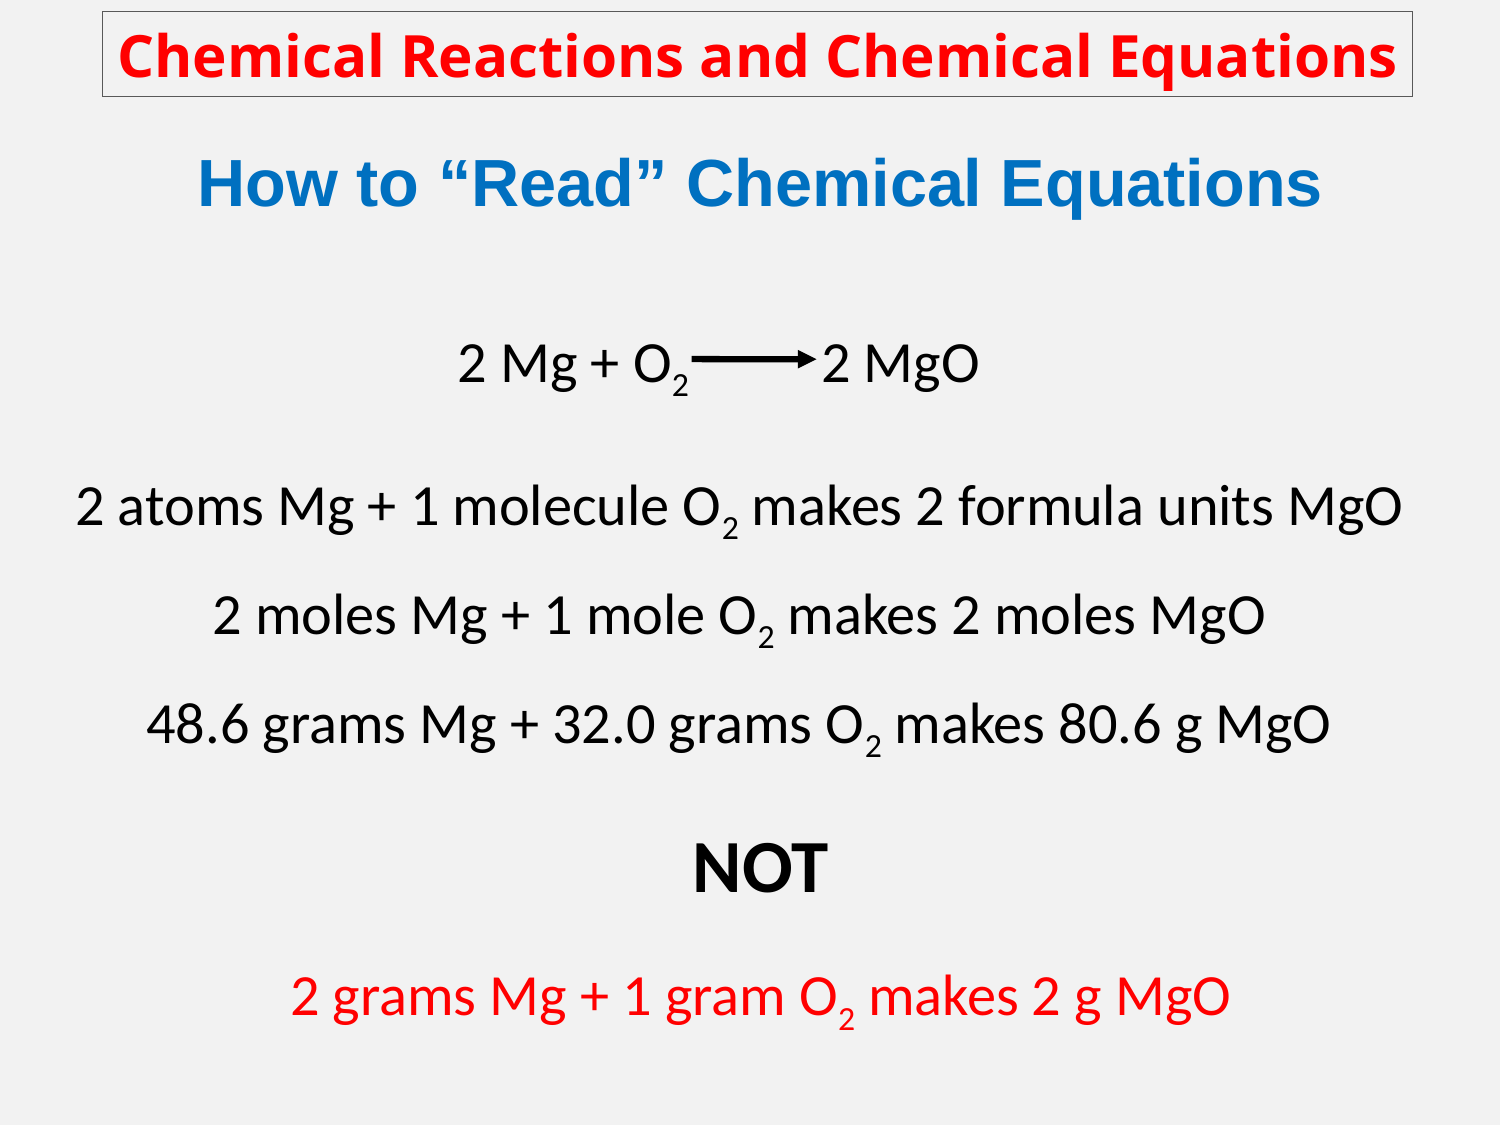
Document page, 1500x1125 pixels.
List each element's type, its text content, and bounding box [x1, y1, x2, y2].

text_box NOT [678, 810, 844, 915]
title How to “Read” Chemical Equations [132, 128, 1389, 242]
text_box [691, 352, 817, 366]
text_box 2 Mg + O2 2 MgO [442, 316, 995, 411]
text_box Chemical Reactions and Chemical Equations [102, 11, 1413, 97]
text_box 2 atoms Mg + 1 molecule O2 makes 2 formula units MgO 2 moles Mg + 1 mole O2 makes 2 moles MgO 48.6 grams Mg + 32.0 grams O2 makes 80.6 g MgO [0, 459, 1490, 772]
text_box 2 grams Mg + 1 gram O2 makes 2 g MgO [275, 950, 1247, 1045]
